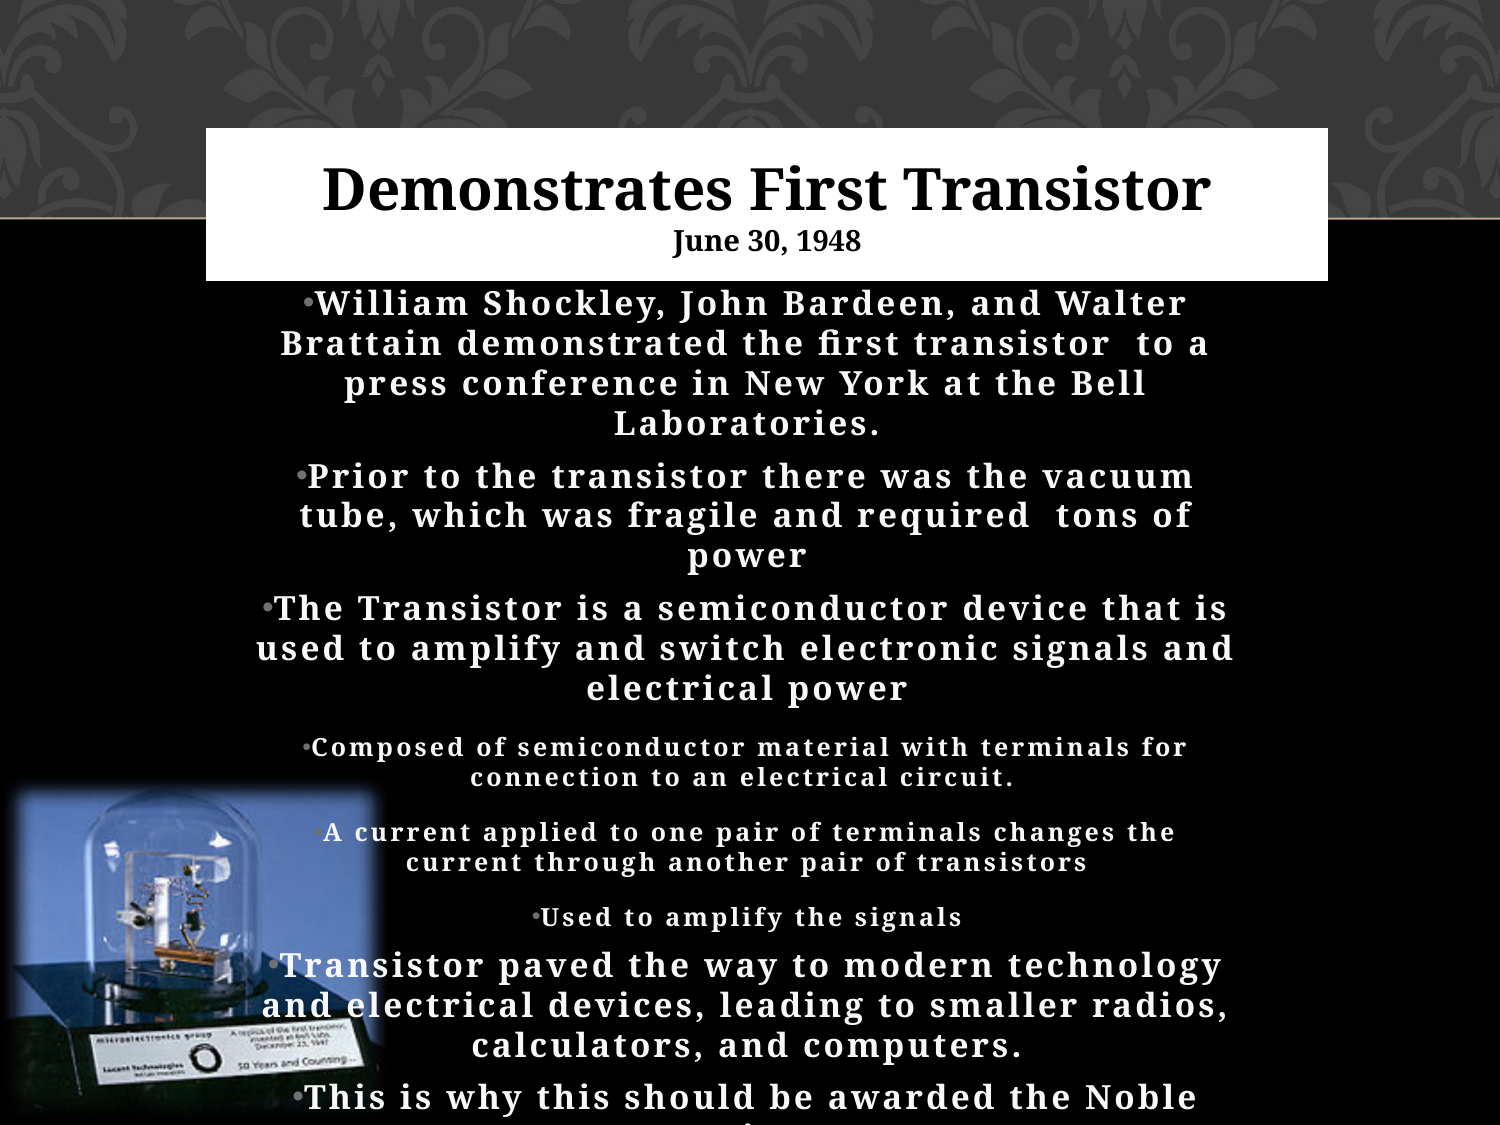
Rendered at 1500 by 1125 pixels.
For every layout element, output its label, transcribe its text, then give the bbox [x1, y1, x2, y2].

list William Shockley, John Bardeen, and Walter Brattain demonstrated the first transistor to a press conference in New York at the Bell Laboratories. Prior to the transistor there was the vacuum tube, which was fragile and required tons of power The Transistor is a semiconductor device that is used to amplify and switch electronic signals and electrical power Composed of semiconductor material with terminals for connection to an electrical circuit. A current applied to one pair of terminals changes the current through another pair of transistors Used to amplify the signals Transistor paved the way to modern technology and electrical devices, leading to smaller radios, calculators, and computers. This is why this should be awarded the Noble Prize http://en.wikipedia.org/wiki/Transistor [237, 281, 1257, 939]
title Demonstrates First Transistor June 30, 1948 [206, 128, 1328, 281]
picture [0, 774, 392, 1125]
